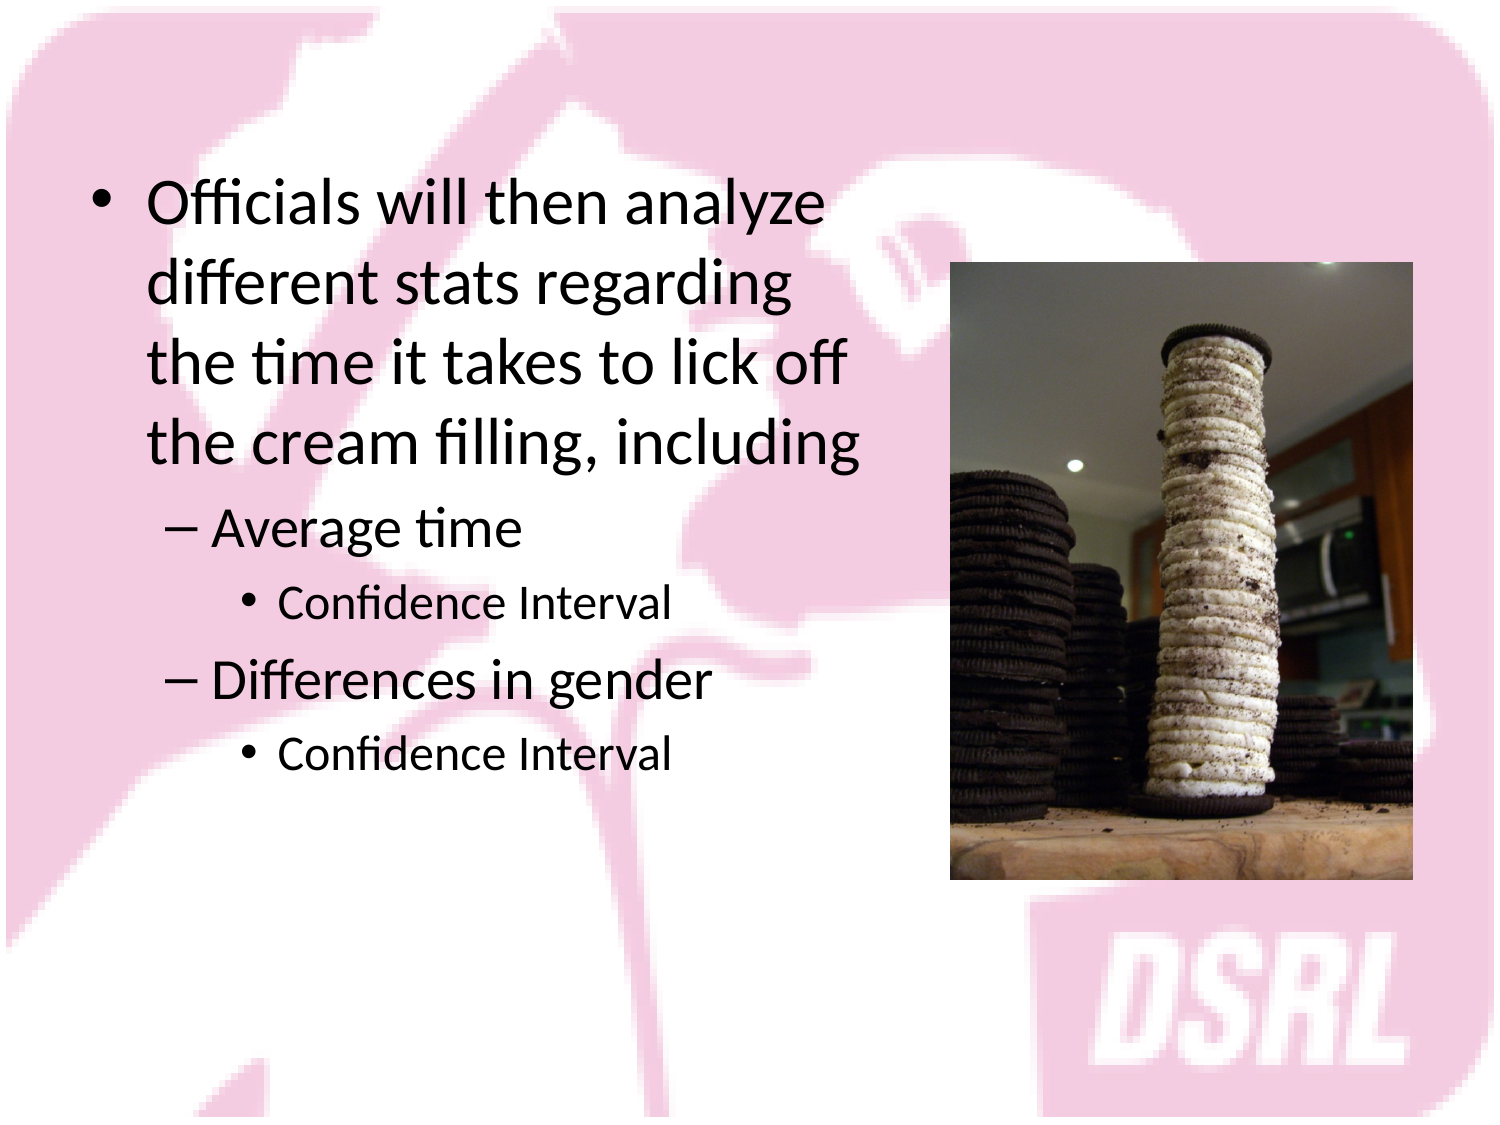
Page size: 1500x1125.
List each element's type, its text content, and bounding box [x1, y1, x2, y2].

picture [949, 262, 1413, 880]
list Officials will then analyze different stats regarding the time it takes to lick off the cream filling, including Average time Confidence Interval Differences in gender Confidence Interval [75, 149, 888, 963]
